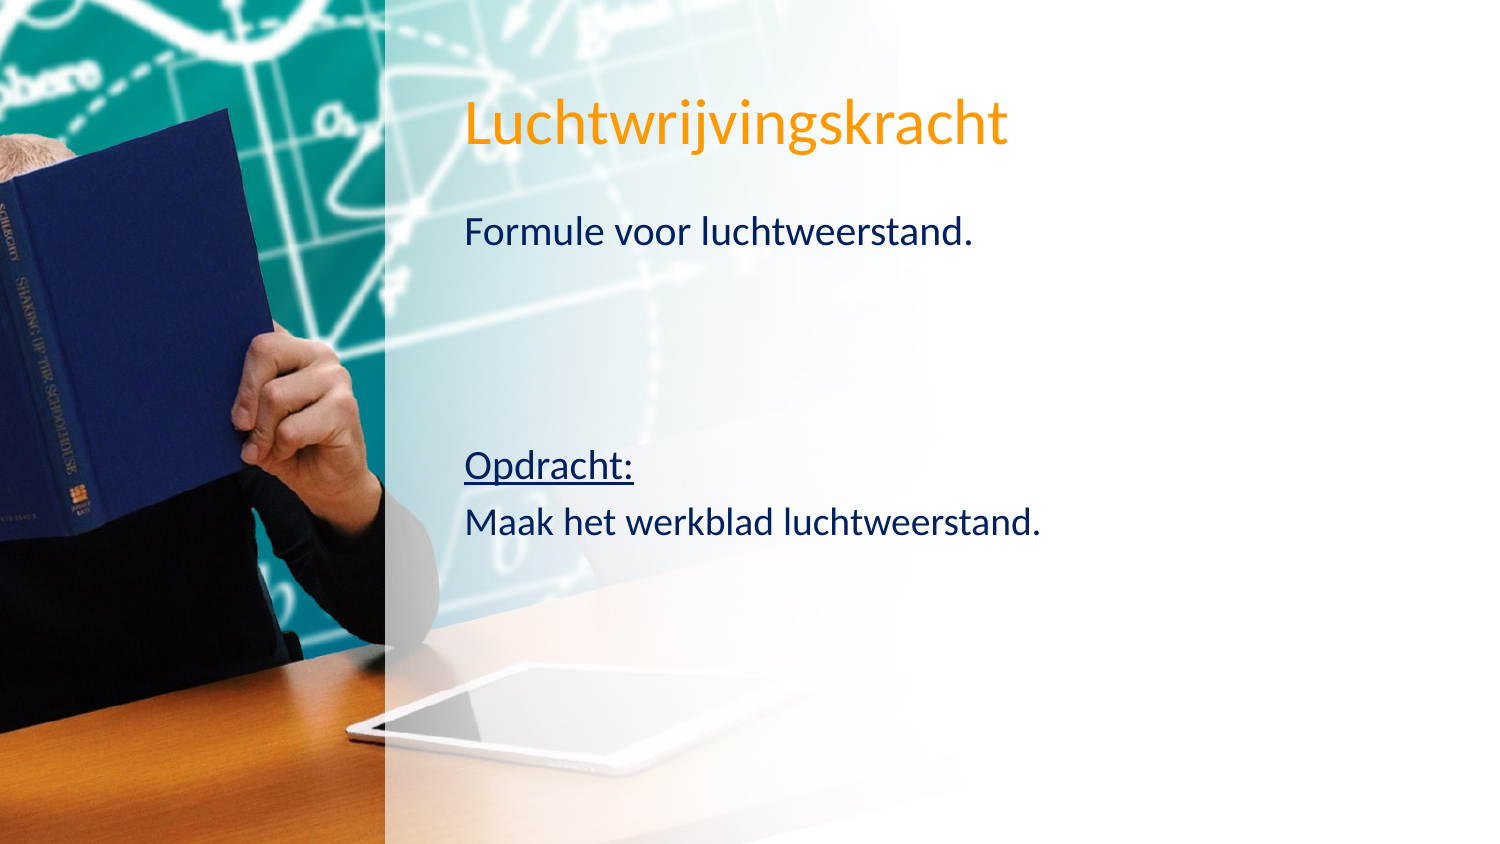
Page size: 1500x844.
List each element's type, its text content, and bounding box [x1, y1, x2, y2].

picture [0, 0, 1500, 844]
title Luchtwrijvingskracht [449, 71, 1427, 166]
